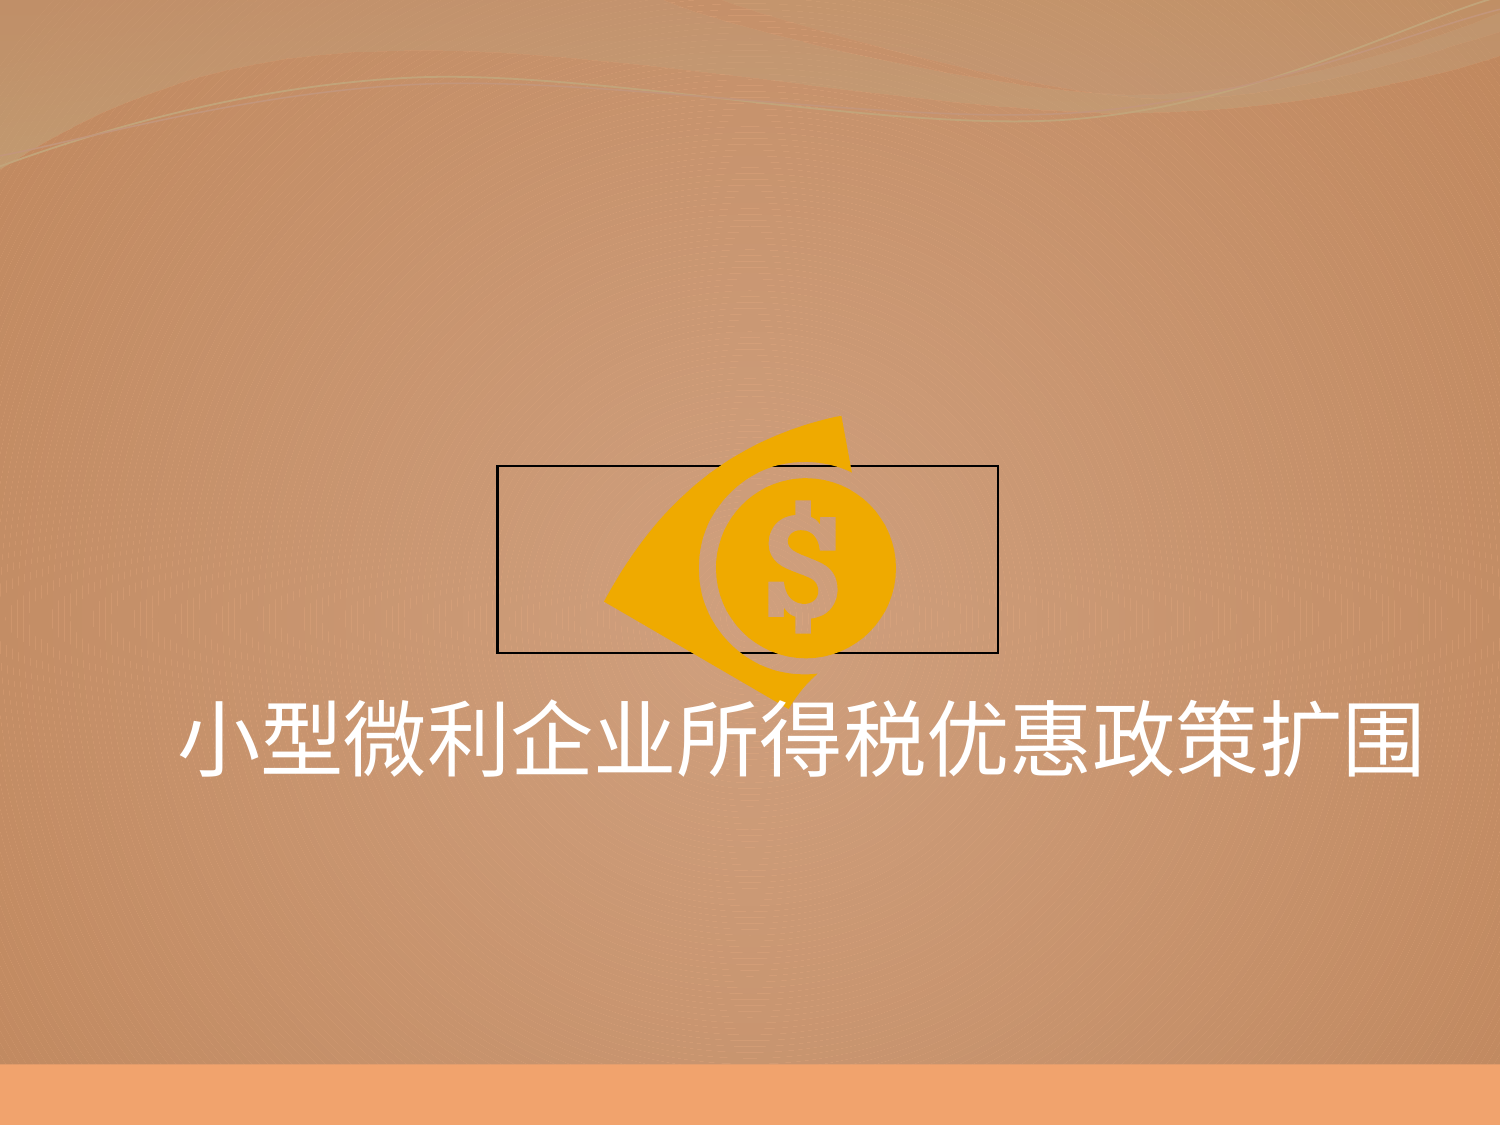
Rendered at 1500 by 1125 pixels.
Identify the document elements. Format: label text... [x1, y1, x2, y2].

text_box [0, 0, 1500, 1125]
picture [603, 415, 897, 710]
text_box [497, 465, 596, 654]
text_box [903, 465, 999, 654]
text_box 小型微利企业所得税优惠政策扩围 [162, 679, 1441, 795]
